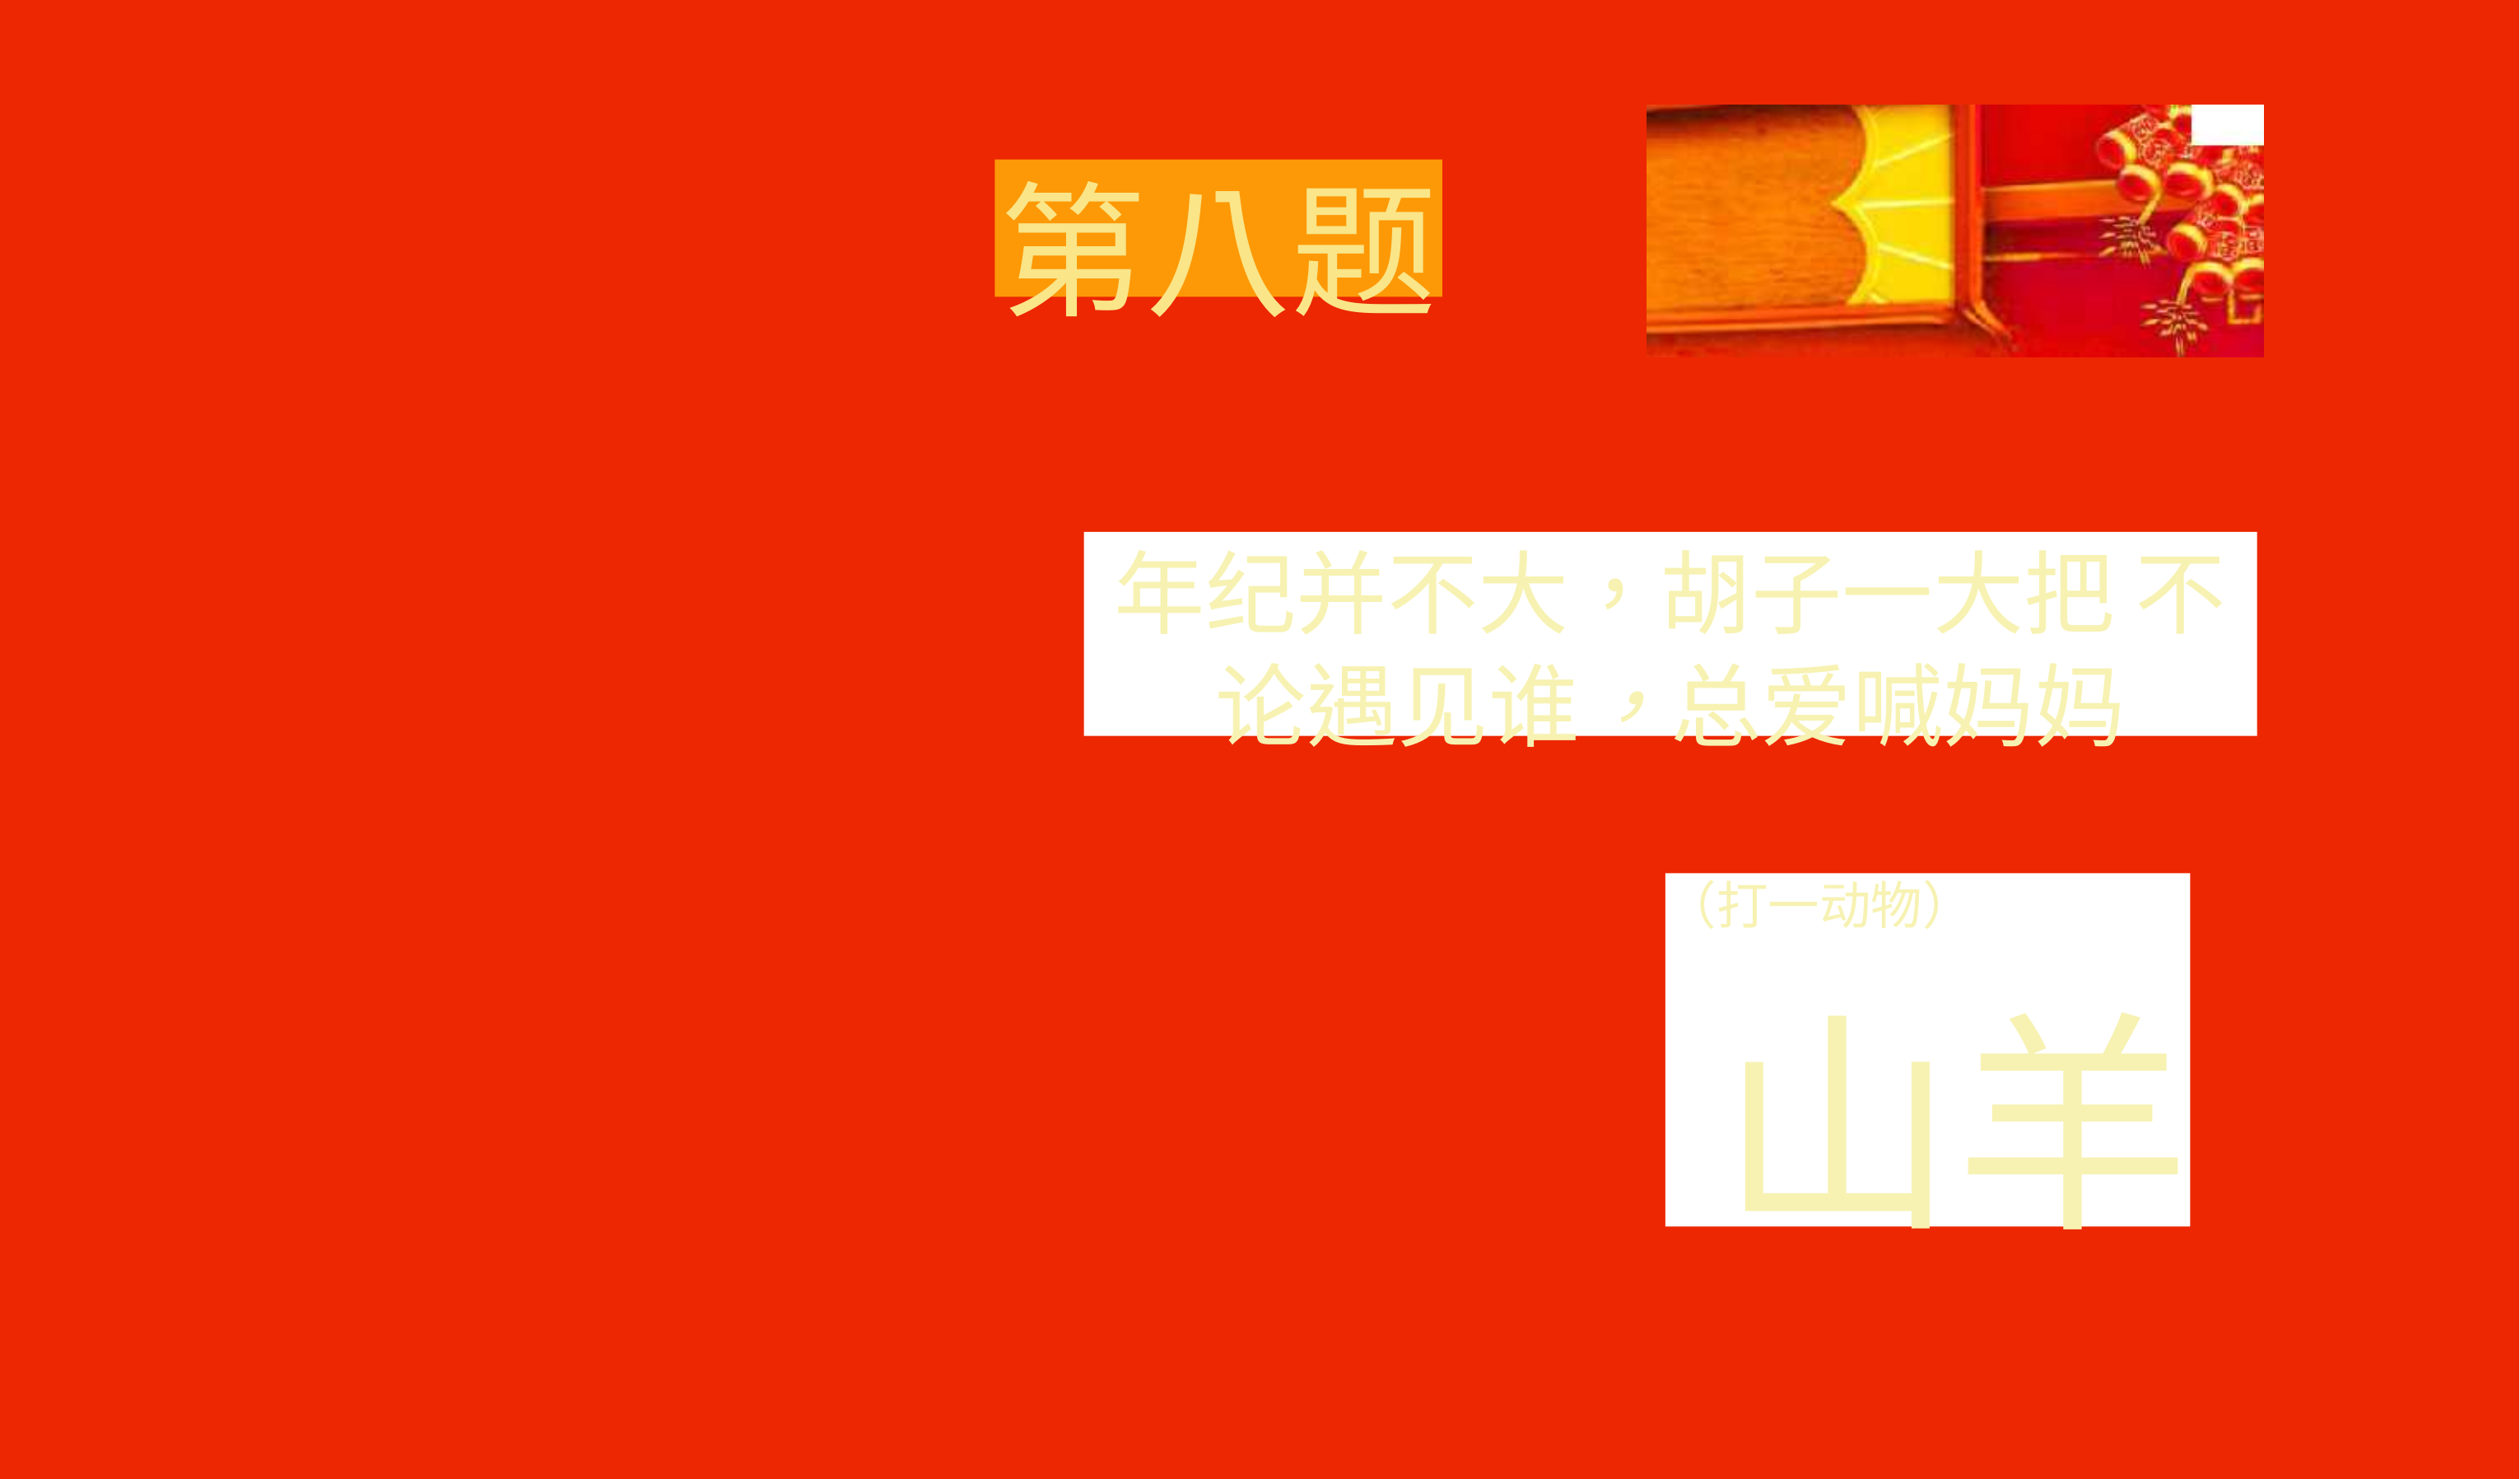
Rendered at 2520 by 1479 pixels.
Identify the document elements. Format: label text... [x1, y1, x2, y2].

text_box 第八题 [994, 159, 1442, 297]
picture [1646, 104, 2265, 357]
text_box 年纪并不大，胡子一大把 不论遇见谁，总爱喊妈妈 [1083, 531, 2257, 736]
text_box （打一动物） 山羊 [1665, 873, 2191, 1227]
